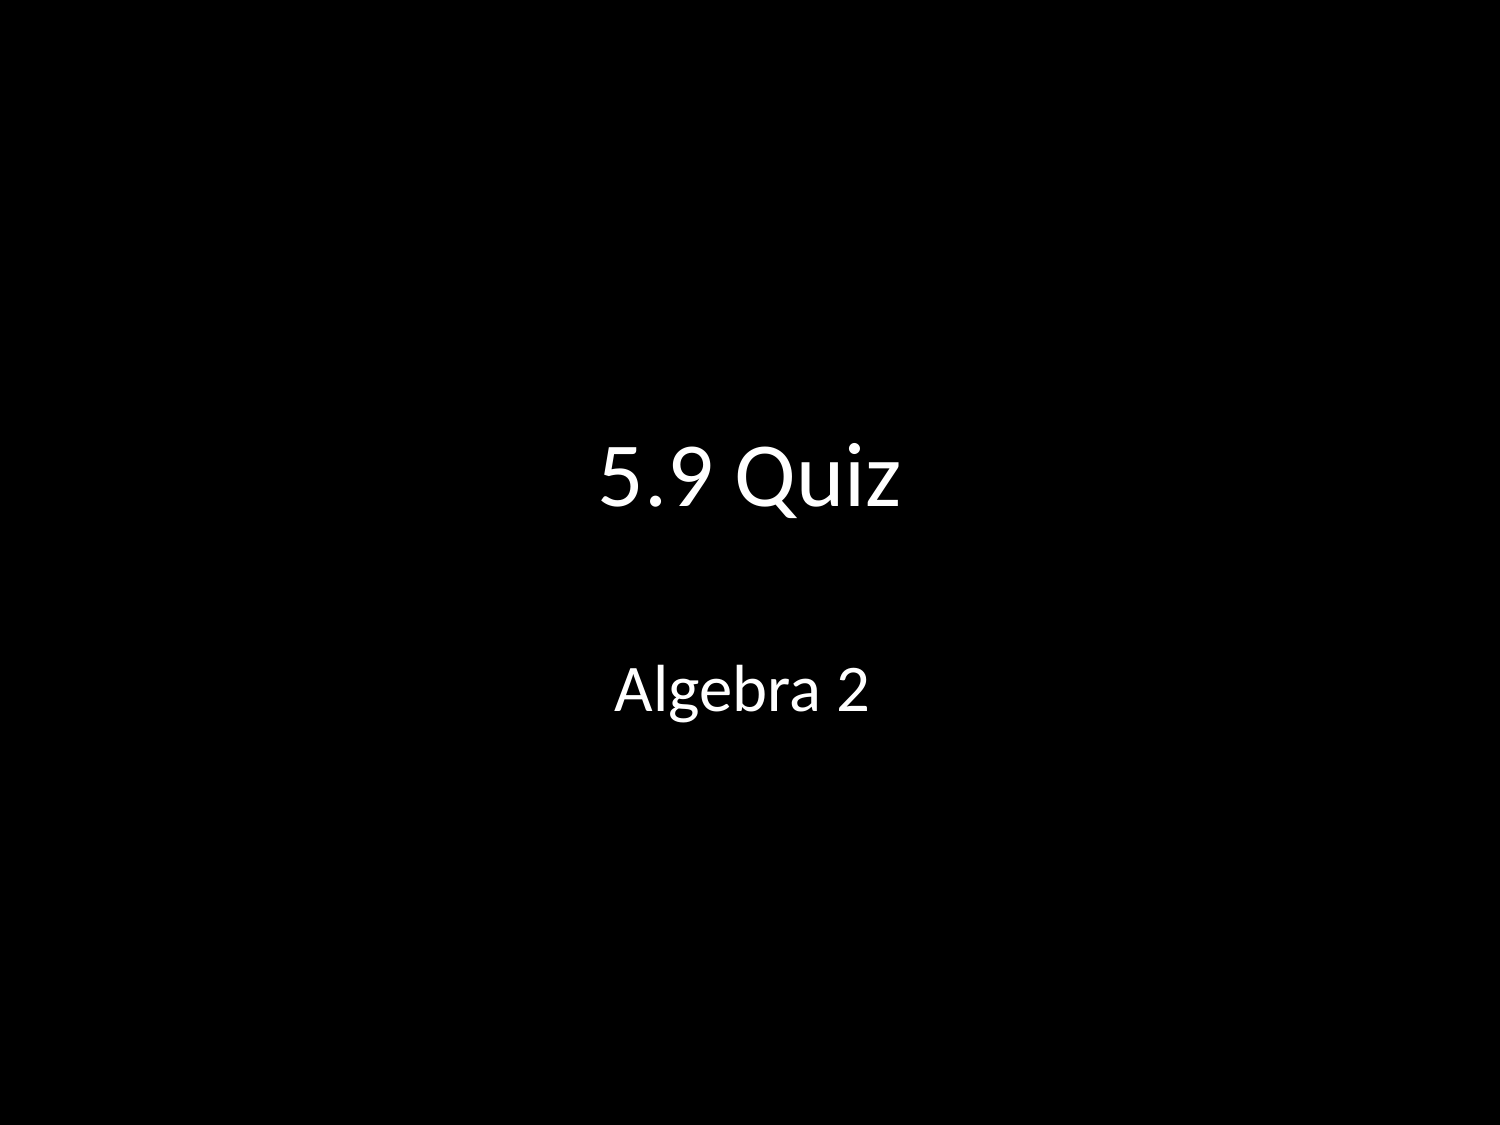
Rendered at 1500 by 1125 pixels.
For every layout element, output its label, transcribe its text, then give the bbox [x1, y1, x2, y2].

title 5.9 Quiz [112, 349, 1388, 591]
subtitle Algebra 2 [225, 637, 1275, 925]
